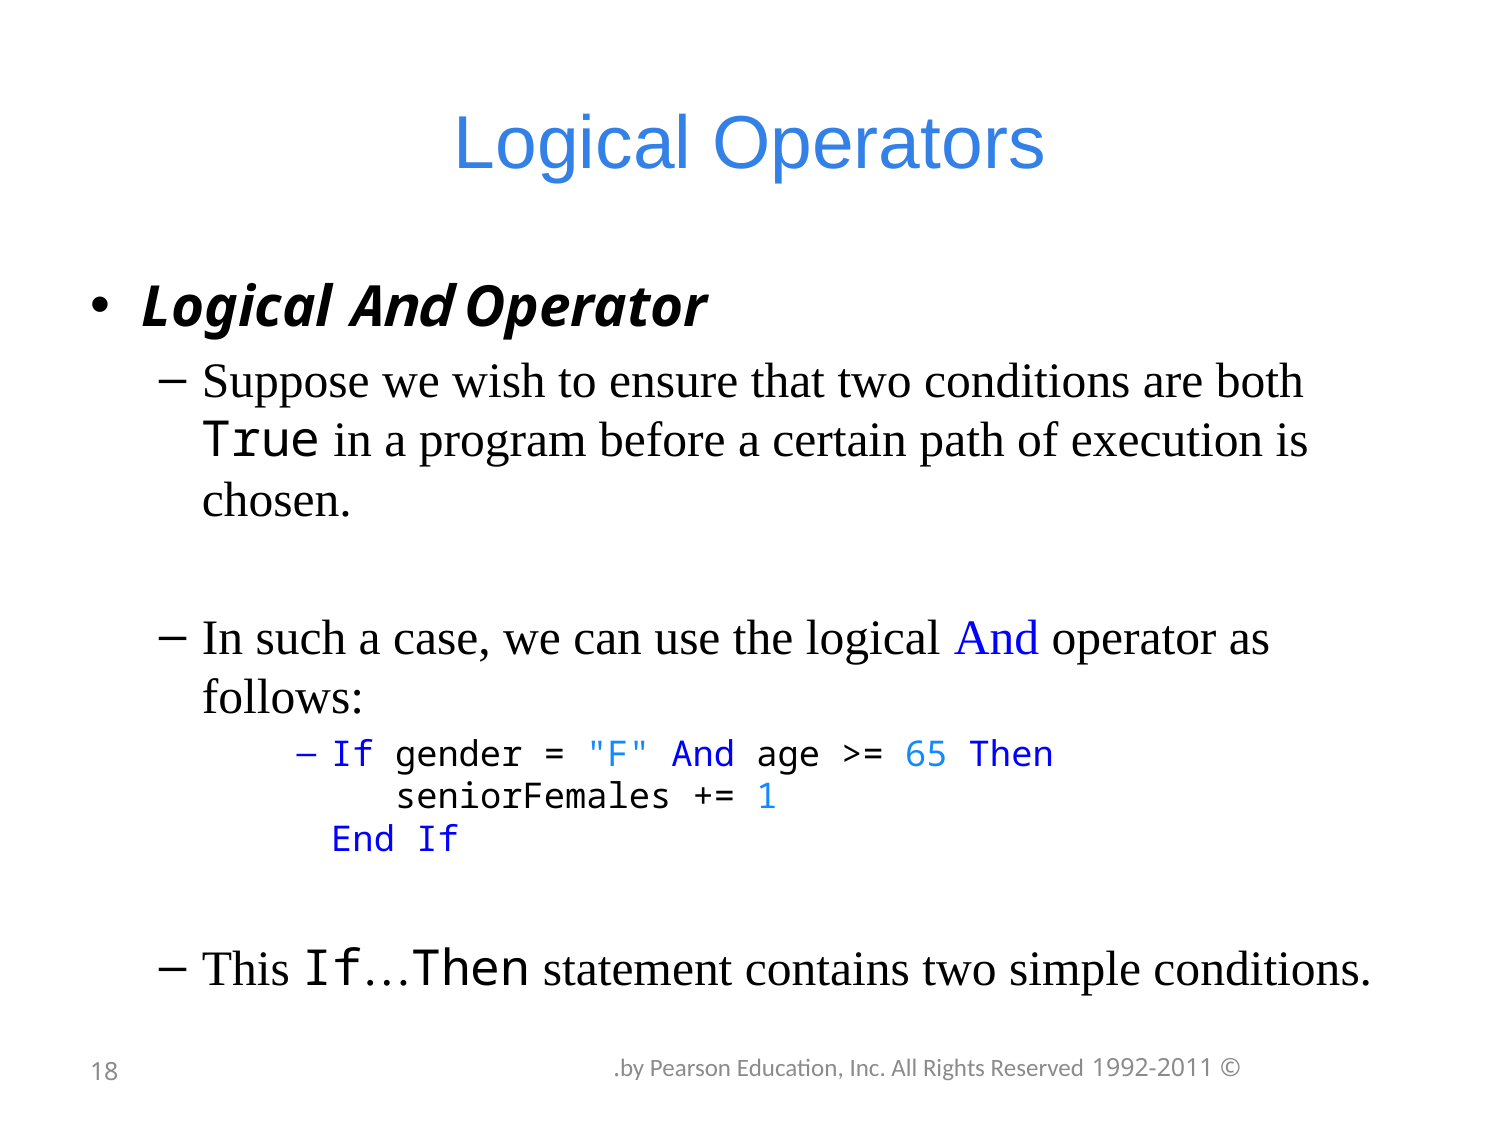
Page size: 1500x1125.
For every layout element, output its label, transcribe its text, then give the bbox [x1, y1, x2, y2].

list Logical And Operator Suppose we wish to ensure that two conditions are both True in a program before a certain path of execution is chosen. In such a case, we can use the logical And operator as follows: If gender = "F" And age >= 65 Then seniorFemales += 1 End If This If…Then statement contains two simple conditions. [75, 262, 1425, 1005]
footer © 1992-2011 by Pearson Education, Inc. All Rights Reserved. [431, 1046, 1424, 1087]
title Logical Operators [75, 45, 1425, 233]
slide_number 18 [75, 1042, 425, 1103]
